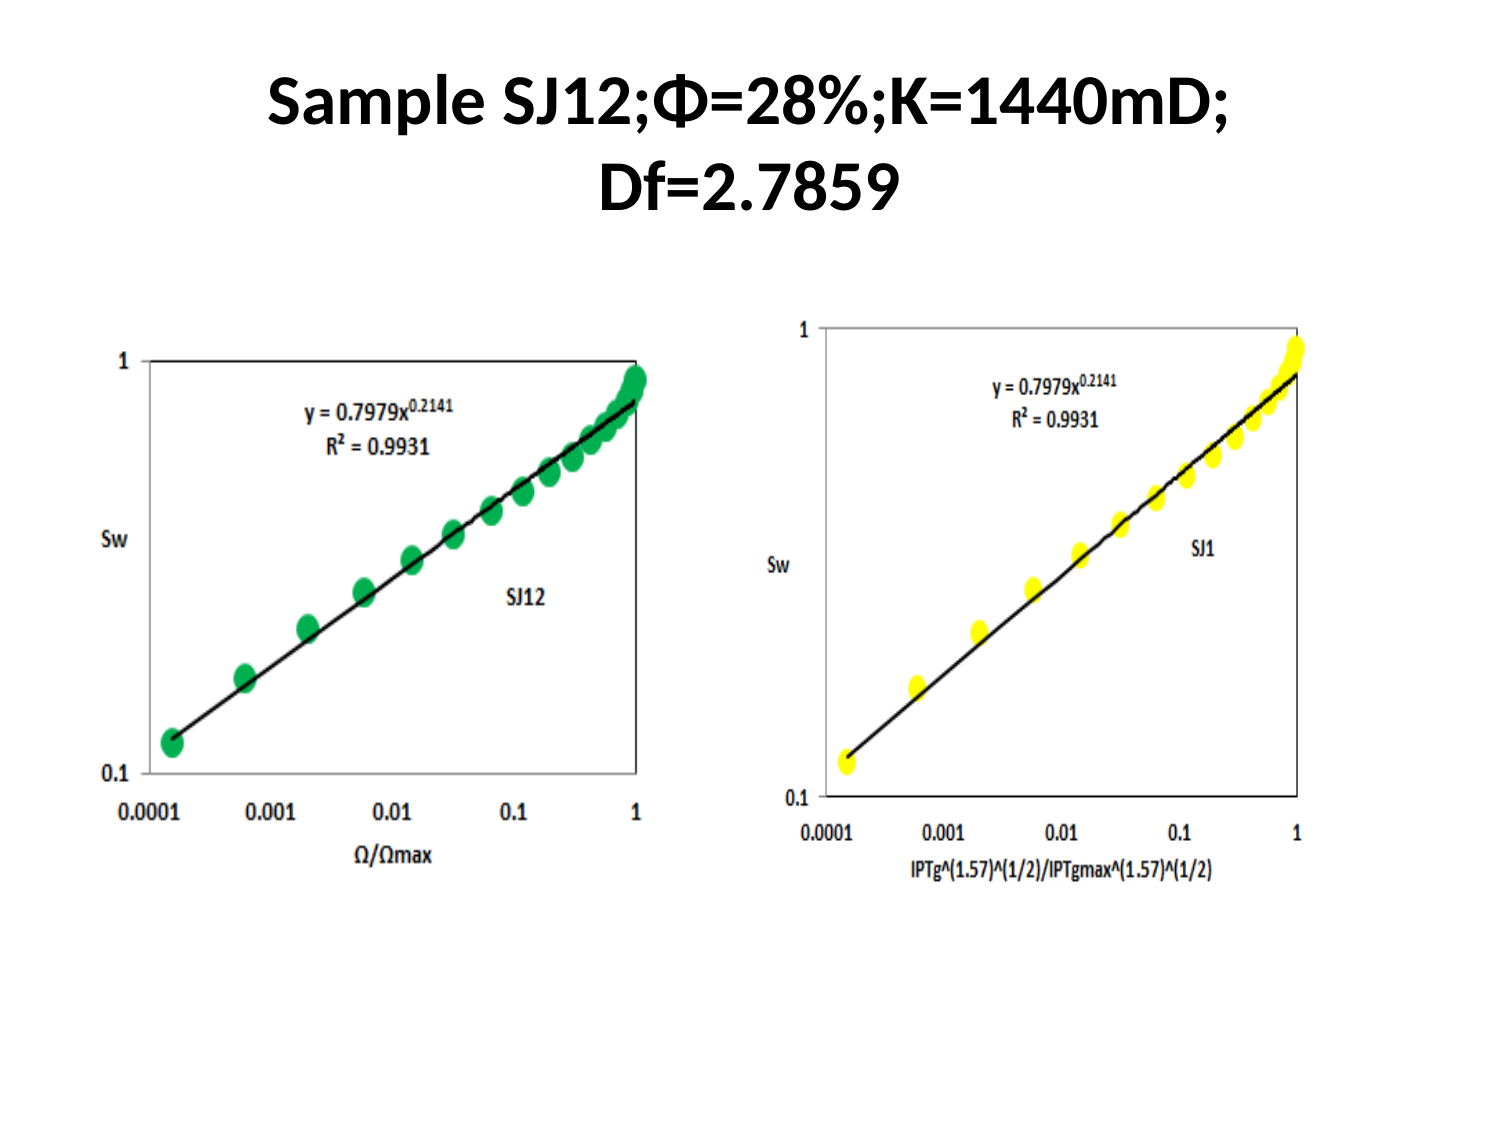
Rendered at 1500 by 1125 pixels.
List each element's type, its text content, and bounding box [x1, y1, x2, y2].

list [762, 299, 1426, 888]
title Sample SJ12;Φ=28%;K=1440mD; Df=2.7859 [75, 45, 1425, 233]
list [37, 262, 738, 913]
